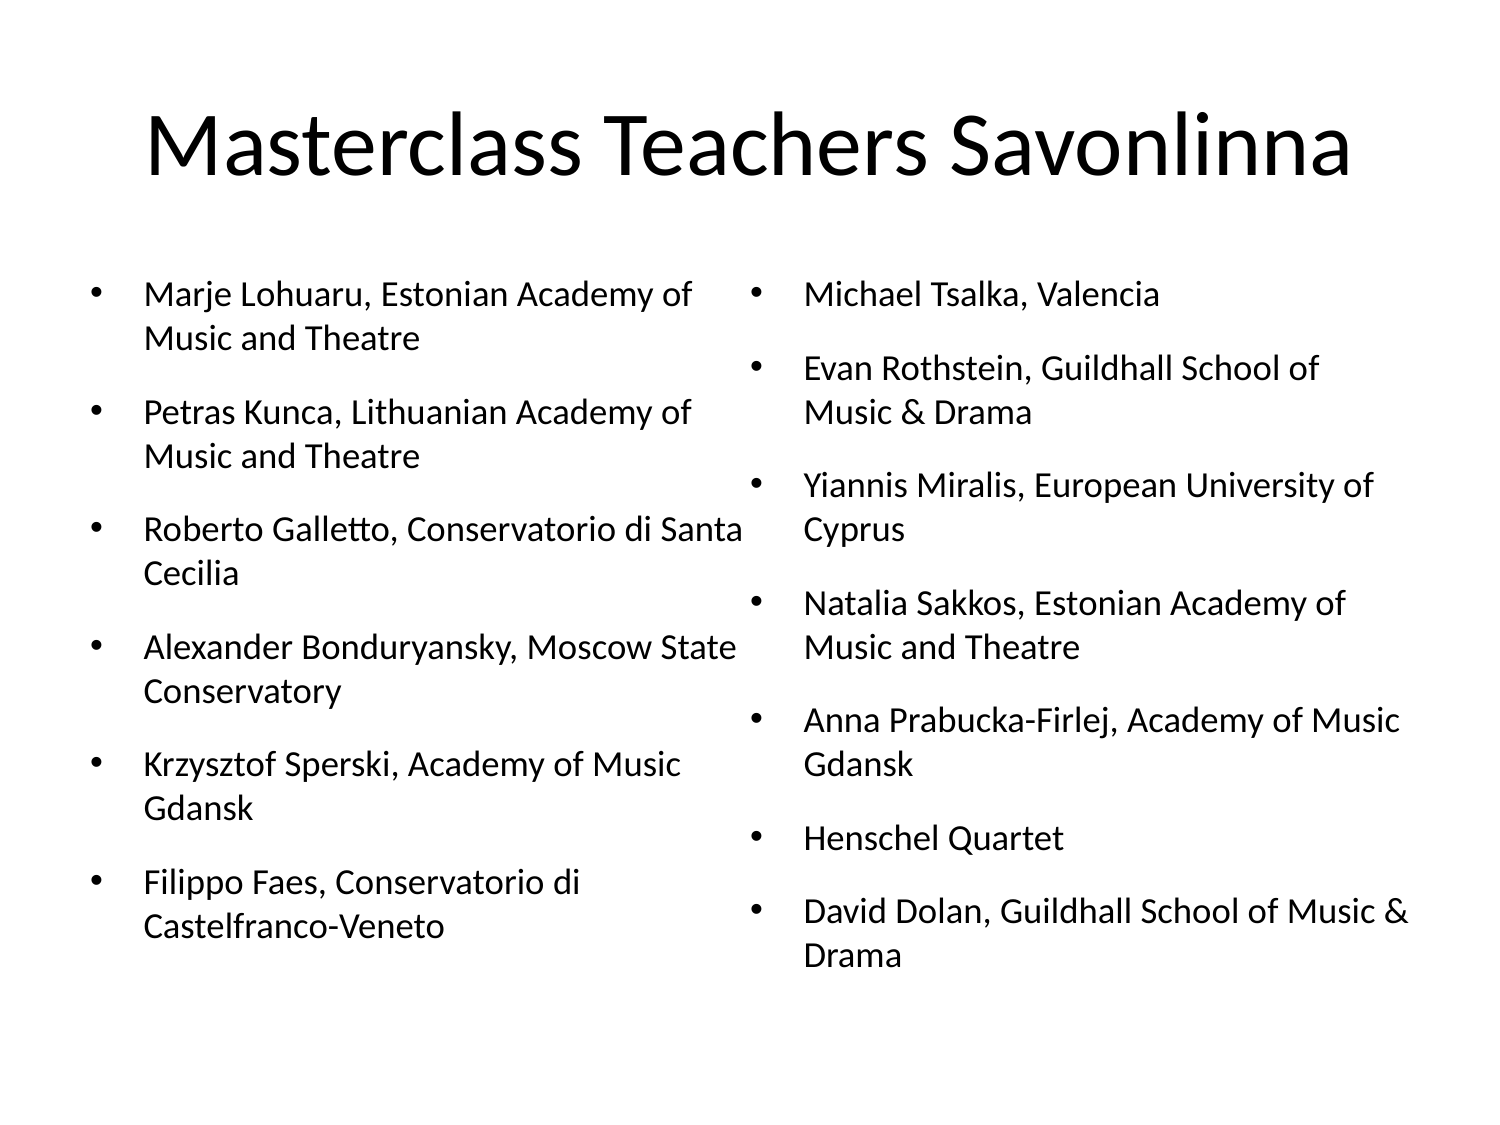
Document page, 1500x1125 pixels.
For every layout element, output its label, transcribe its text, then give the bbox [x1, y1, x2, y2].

title Masterclass Teachers Savonlinna [75, 45, 1425, 233]
list Marje Lohuaru, Estonian Academy of Music and Theatre Petras Kunca, Lithuanian Academy of Music and Theatre Roberto Galletto, Conservatorio di Santa Cecilia Alexander Bonduryansky, Moscow State Conservatory Krzysztof Sperski, Academy of Music Gdansk Filippo Faes, Conservatorio di Castelfranco-Veneto Michael Tsalka, Valencia Evan Rothstein, Guildhall School of Music & Drama Yiannis Miralis, European University of Cyprus Natalia Sakkos, Estonian Academy of Music and Theatre Anna Prabucka-Firlej, Academy of Music Gdansk Henschel Quartet David Dolan, Guildhall School of Music & Drama [75, 262, 1425, 1005]
